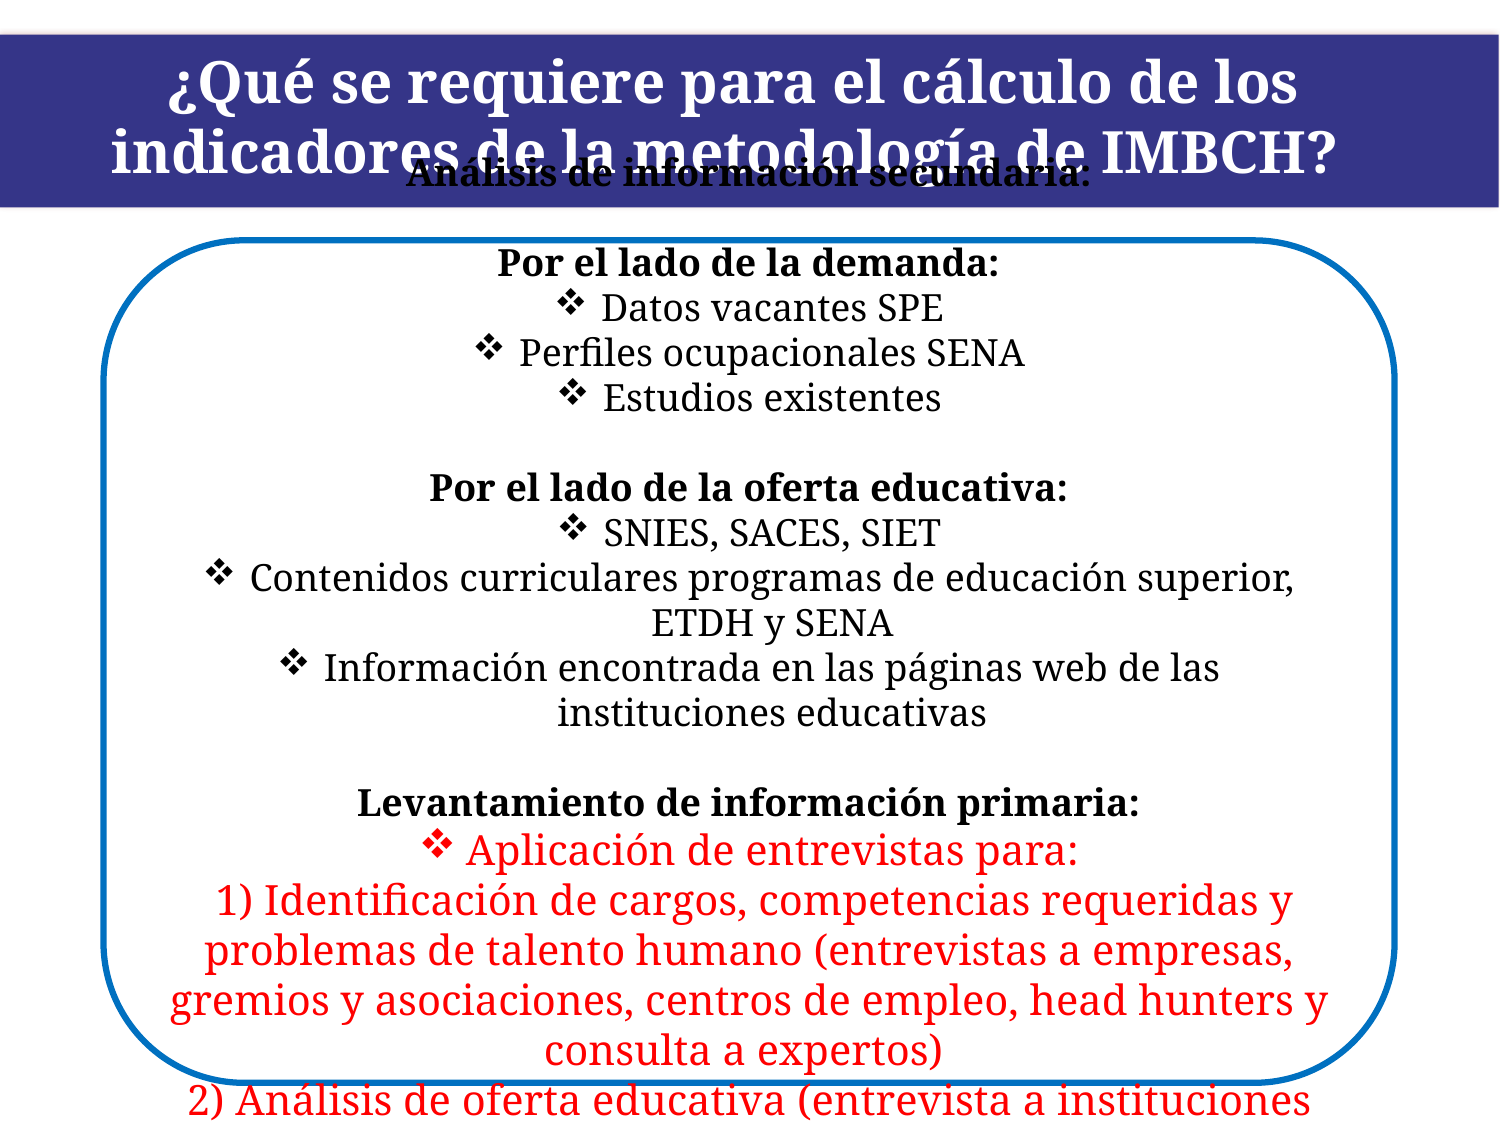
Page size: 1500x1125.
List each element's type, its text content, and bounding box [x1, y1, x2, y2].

text_box Análisis de información secundaria: Por el lado de la demanda: Datos vacantes SPE Perfiles ocupacionales SENA Estudios existentes Por el lado de la oferta educativa: SNIES, SACES, SIET Contenidos curriculares programas de educación superior, ETDH y SENA Información encontrada en las páginas web de las instituciones educativas Levantamiento de información primaria: Aplicación de entrevistas para: 1) Identificación de cargos, competencias requeridas y problemas de talento humano (entrevistas a empresas, gremios y asociaciones, centros de empleo, head hunters y consulta a expertos) 2) Análisis de oferta educativa (entrevista a instituciones educativas) [102, 239, 1396, 1084]
text_box [0, 34, 1499, 208]
text_box ¿Qué se requiere para el cálculo de los indicadores de la metodología de IMBCH? [28, 45, 1438, 266]
